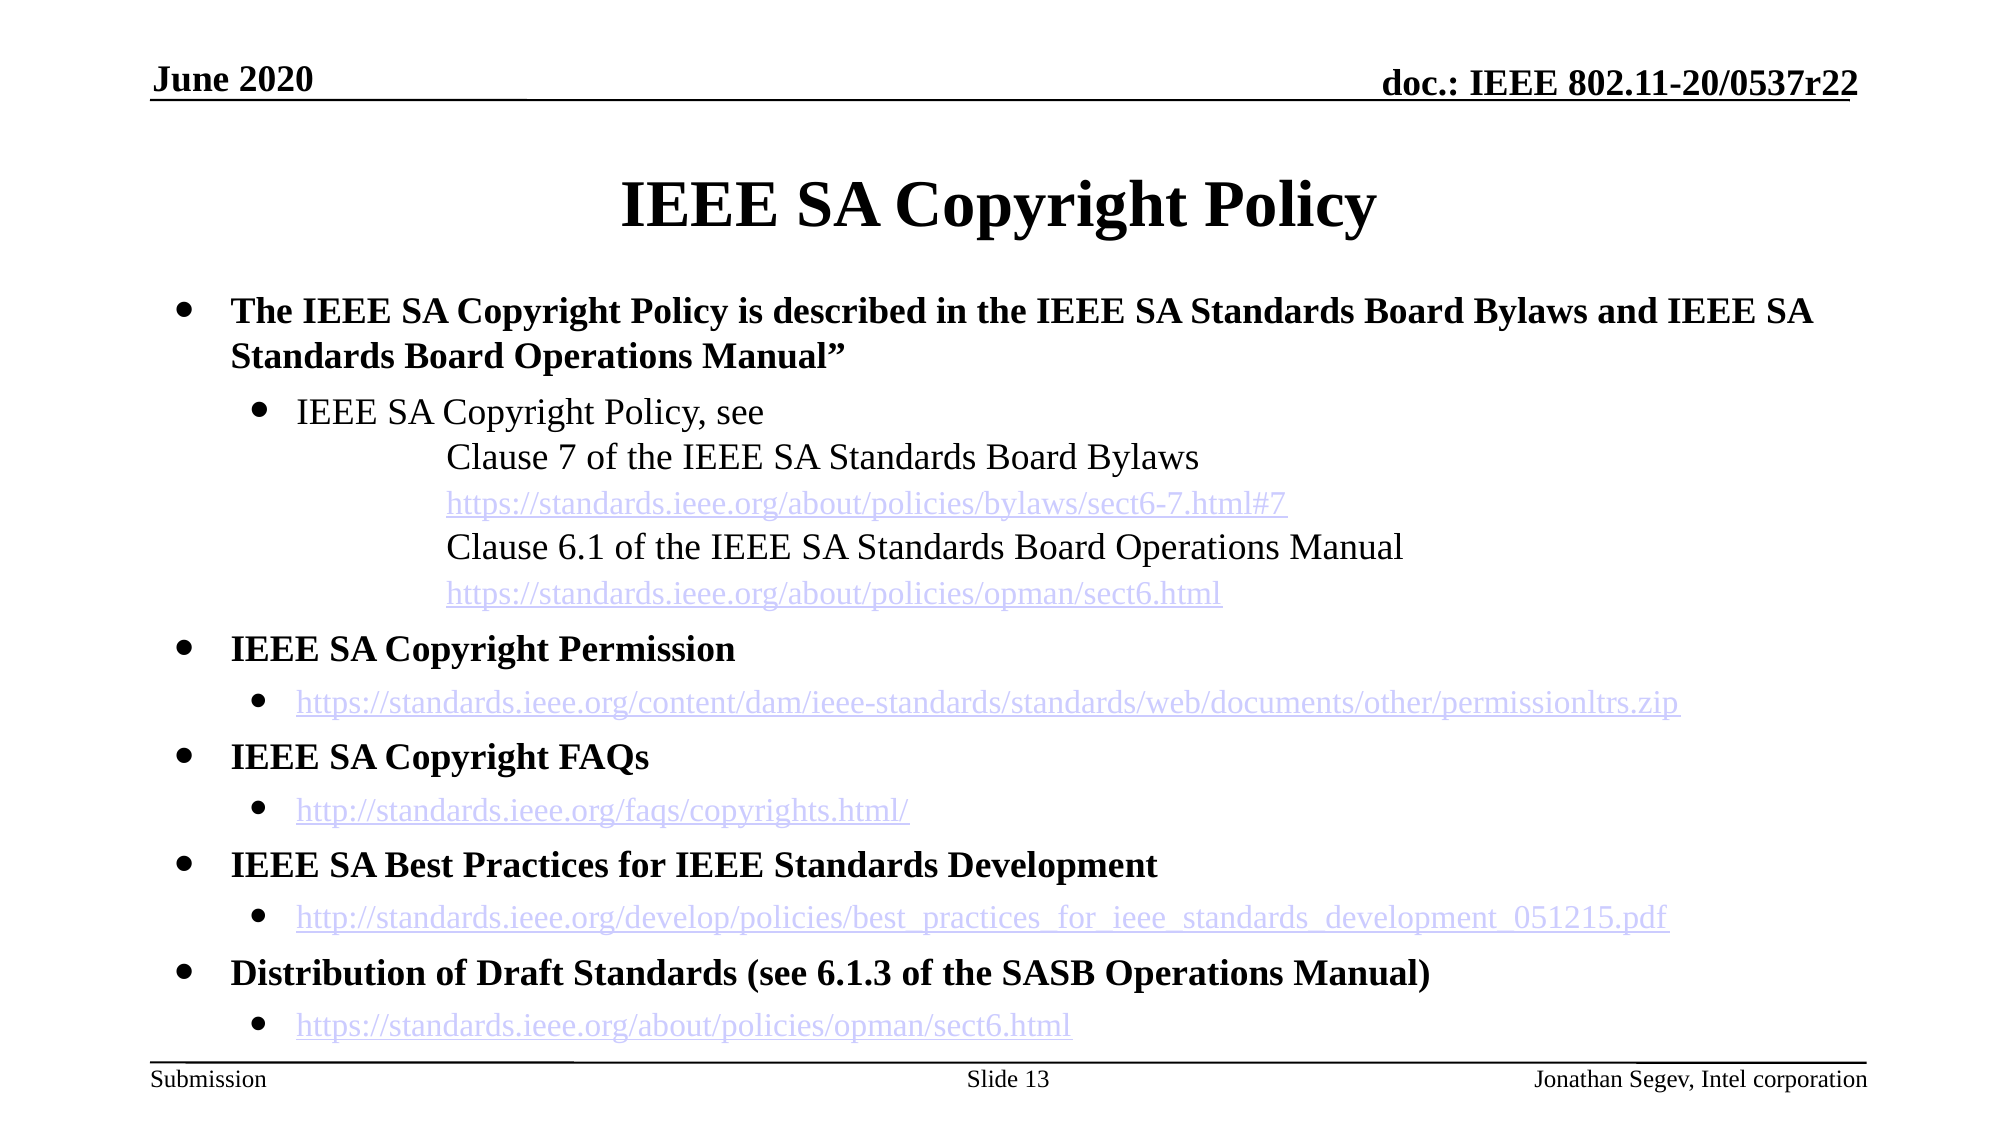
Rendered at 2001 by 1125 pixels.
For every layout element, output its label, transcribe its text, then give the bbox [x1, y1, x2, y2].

title IEEE SA Copyright Policy [149, 112, 1850, 278]
footer Jonathan Segev, Intel corporation [1171, 1061, 1869, 1093]
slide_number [152, 54, 563, 100]
list The IEEE SA Copyright Policy is described in the IEEE SA Standards Board Bylaws and IEEE SA Standards Board Operations Manual” IEEE SA Copyright Policy, see Clause 7 of the IEEE SA Standards Board Bylaws https://standards.ieee.org/about/policies/bylaws/sect6-7.html#7 Clause 6.1 of the IEEE SA Standards Board Operations Manual https://standards.ieee.org/about/policies/opman/sect6.html IEEE SA Copyright Permission https://standards.ieee.org/content/dam/ieee-standards/standards/web/documents/other/permissionltrs.zip IEEE SA Copyright FAQs http://standards.ieee.org/faqs/copyrights.html/ IEEE SA Best Practices for IEEE Standards Development http://standards.ieee.org/develop/policies/best_practices_for_ieee_standards_development_051215.pdf Distribution of Draft Standards (see 6.1.3 of the SASB Operations Manual) https://standards.ieee.org/about/policies/opman/sect6.html [149, 278, 1850, 1000]
slide_number Slide 13 [950, 1061, 1067, 1123]
